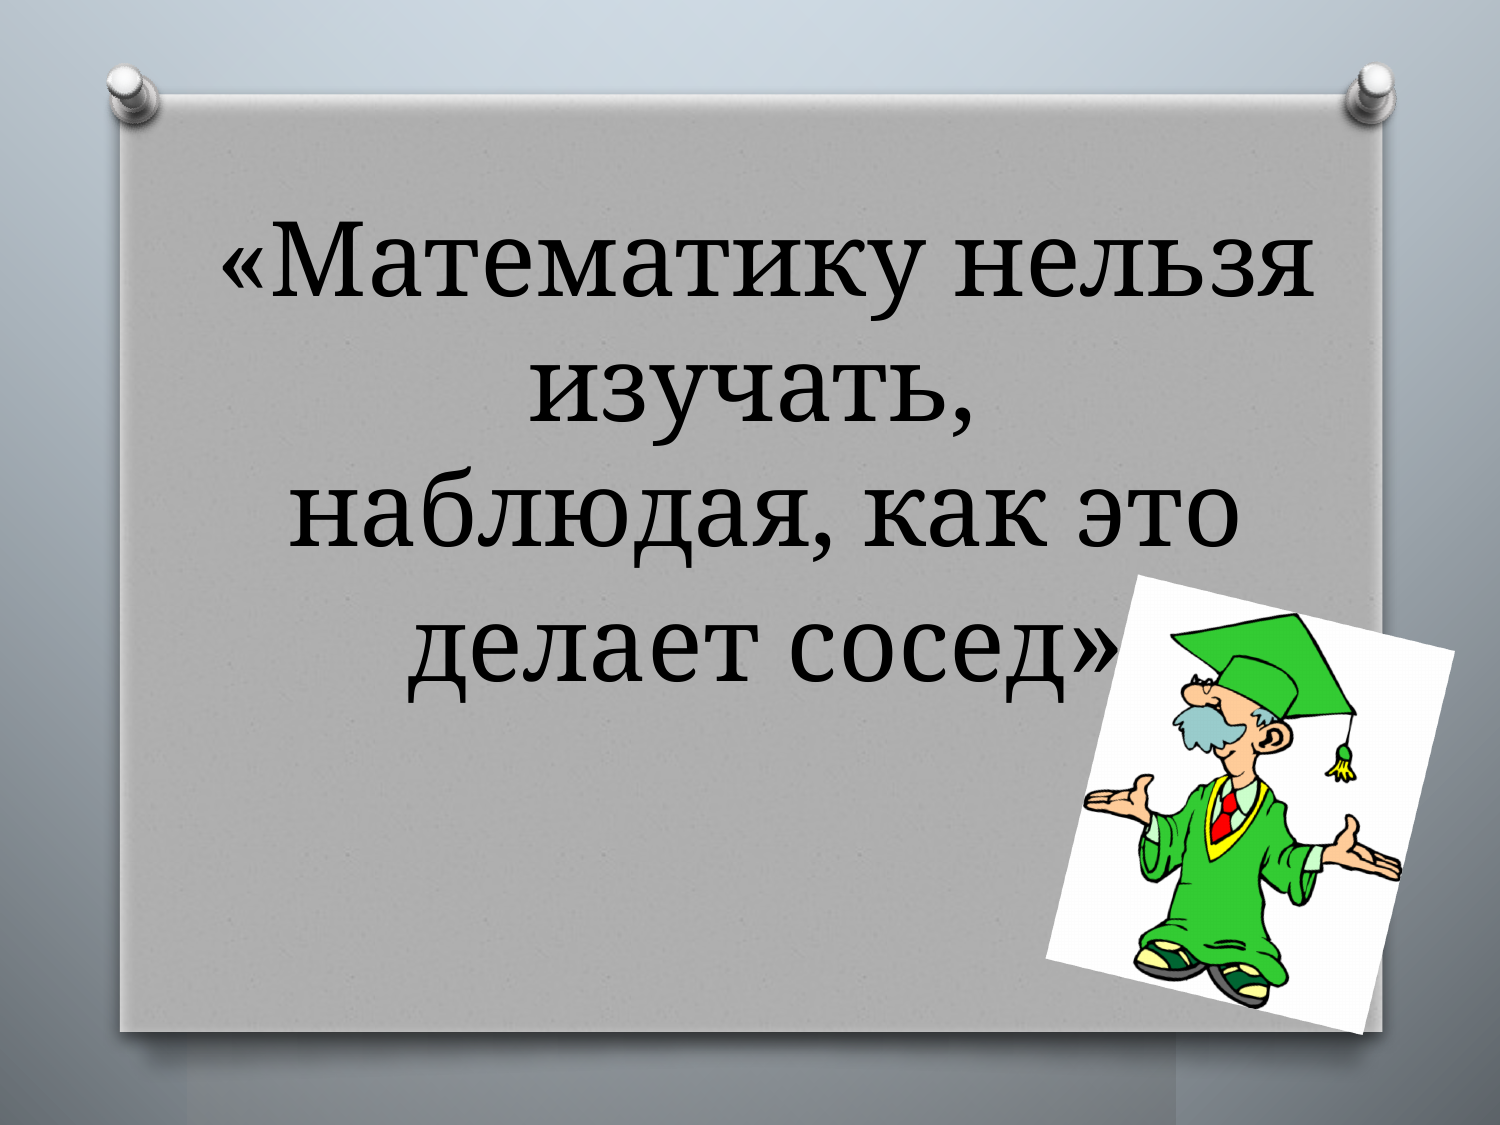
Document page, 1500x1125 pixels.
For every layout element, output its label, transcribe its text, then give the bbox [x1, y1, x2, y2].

picture [1317, 35, 1439, 156]
picture [75, 29, 198, 153]
picture [1046, 575, 1454, 1034]
title «Математику нельзя изучать, наблюдая, как это делает сосед» [194, 349, 1338, 548]
